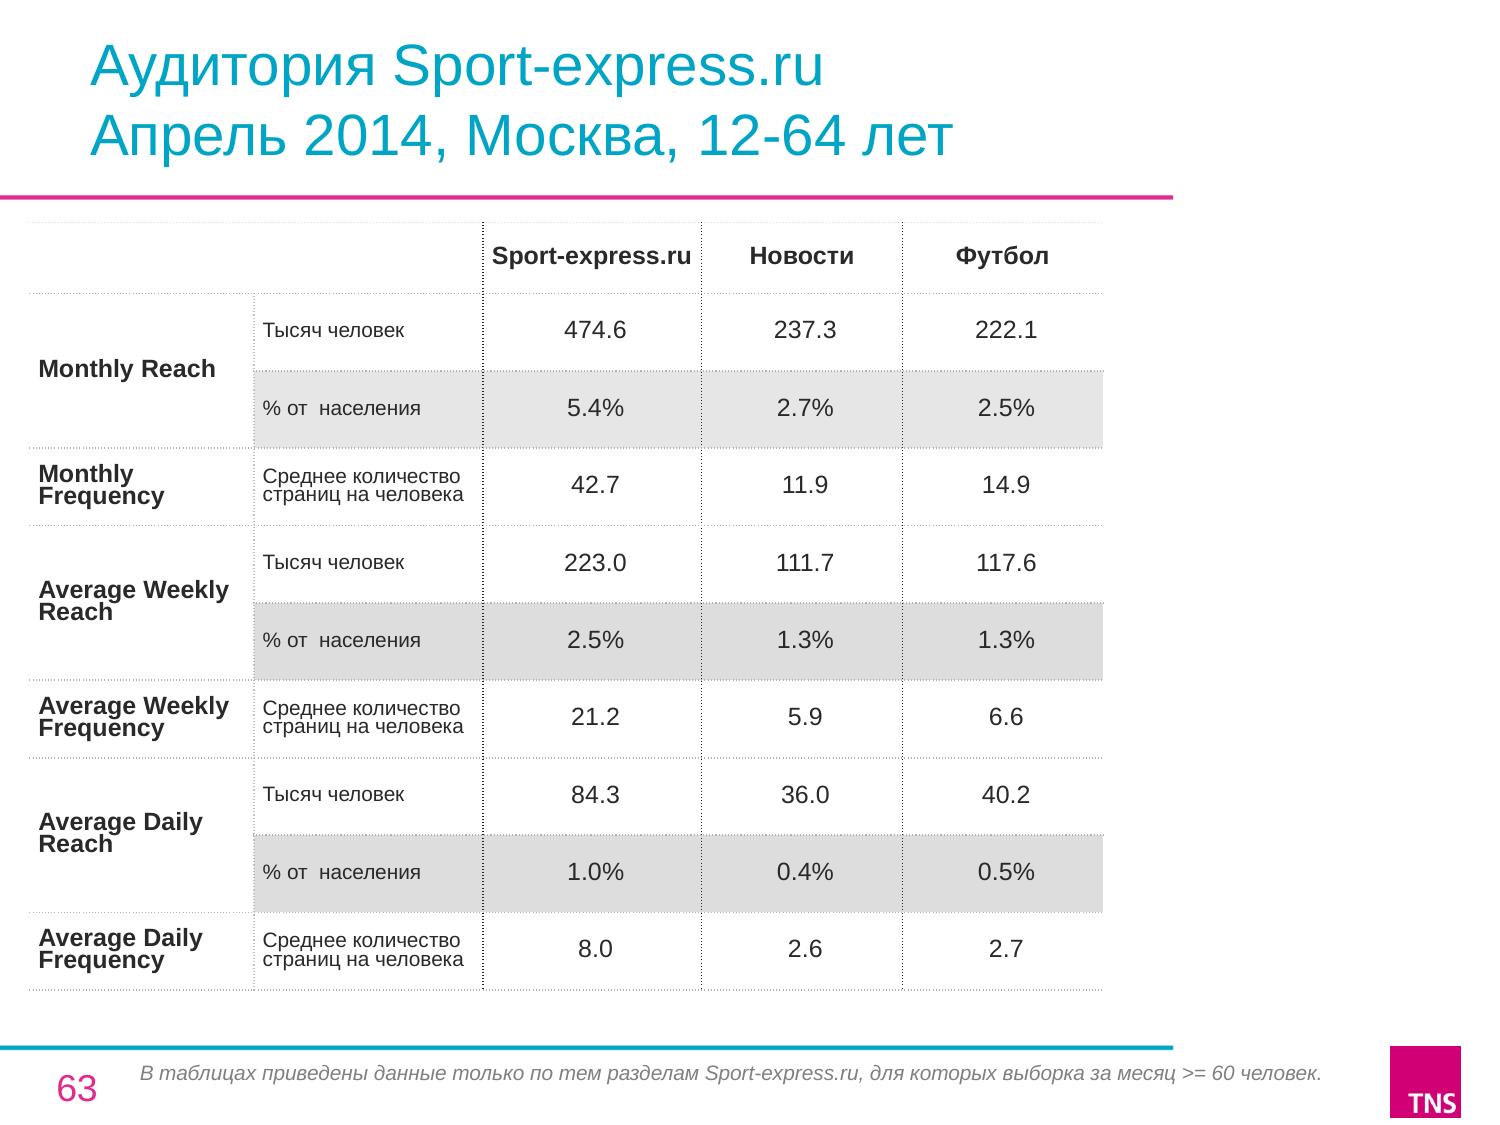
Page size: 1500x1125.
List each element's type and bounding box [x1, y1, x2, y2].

picture [0, 0, 1500, 1125]
table_header [29, 223, 1103, 294]
slide_number [40, 1055, 392, 1125]
table_cell [29, 294, 1103, 990]
text_box [124, 1052, 1463, 1092]
title [74, 8, 1476, 187]
